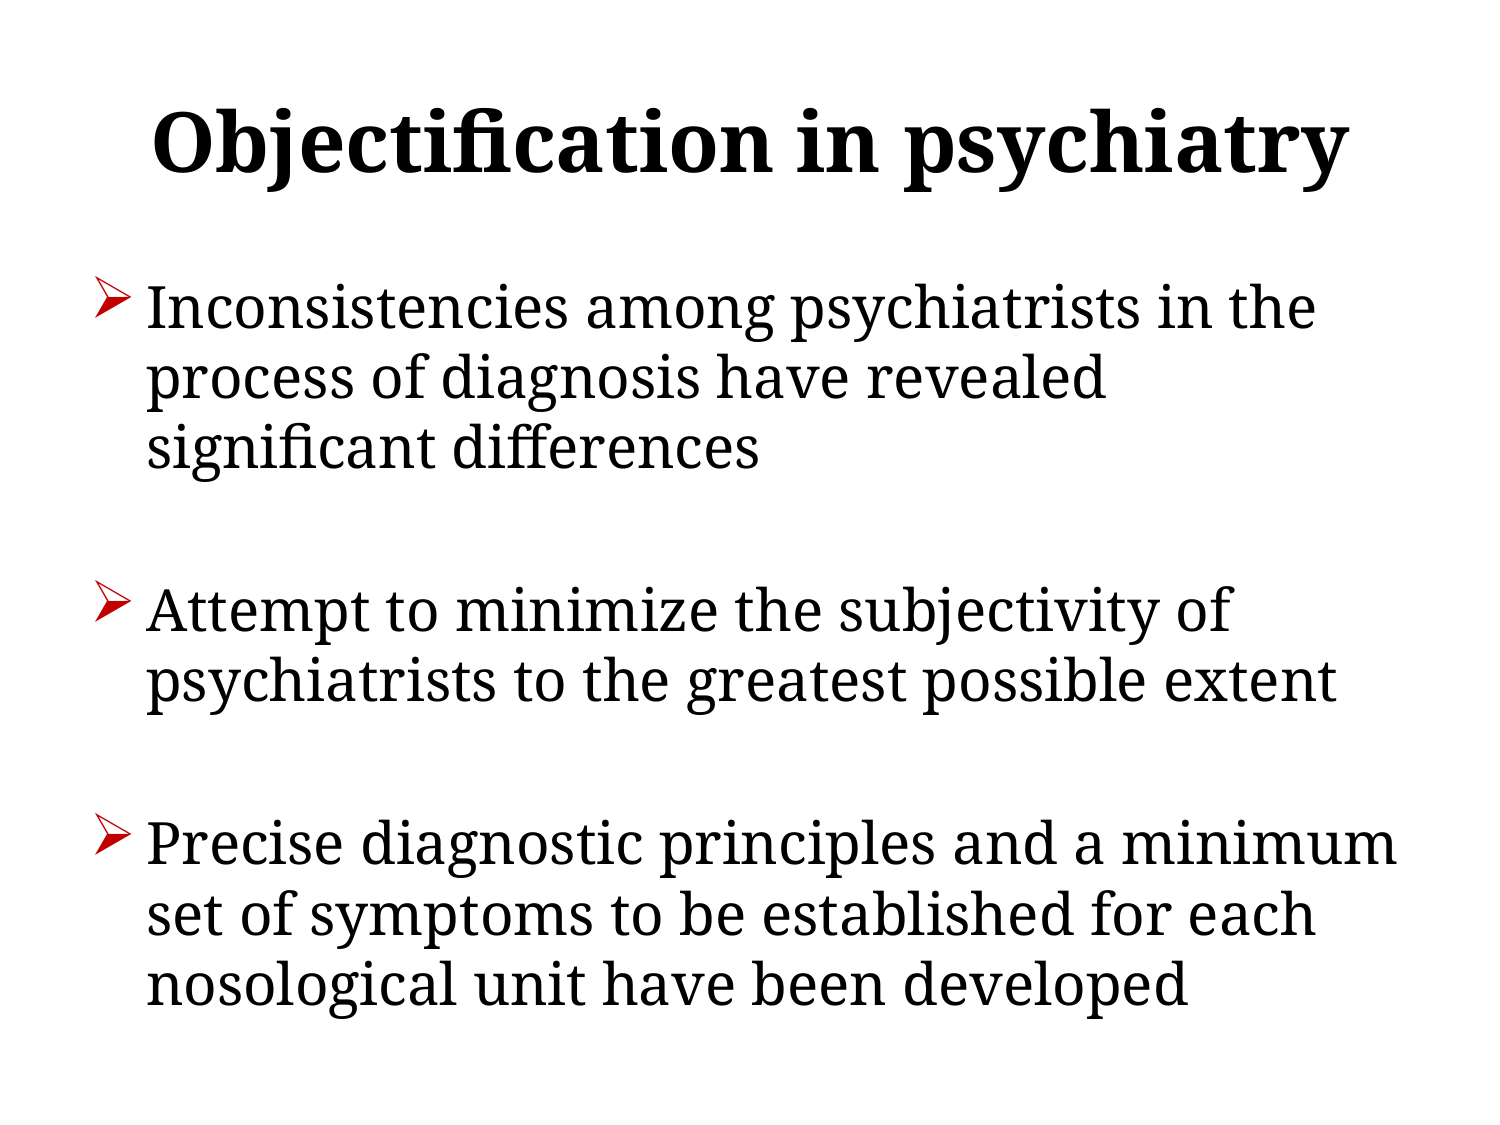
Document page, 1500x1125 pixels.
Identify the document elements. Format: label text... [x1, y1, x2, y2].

title Objectification in psychiatry [75, 45, 1425, 233]
list Inconsistencies among psychiatrists in the process of diagnosis have revealed significant differences Attempt to minimize the subjectivity of psychiatrists to the greatest possible extent Precise diagnostic principles and a minimum set of symptoms to be established for each nosological unit have been developed [75, 262, 1425, 1005]
